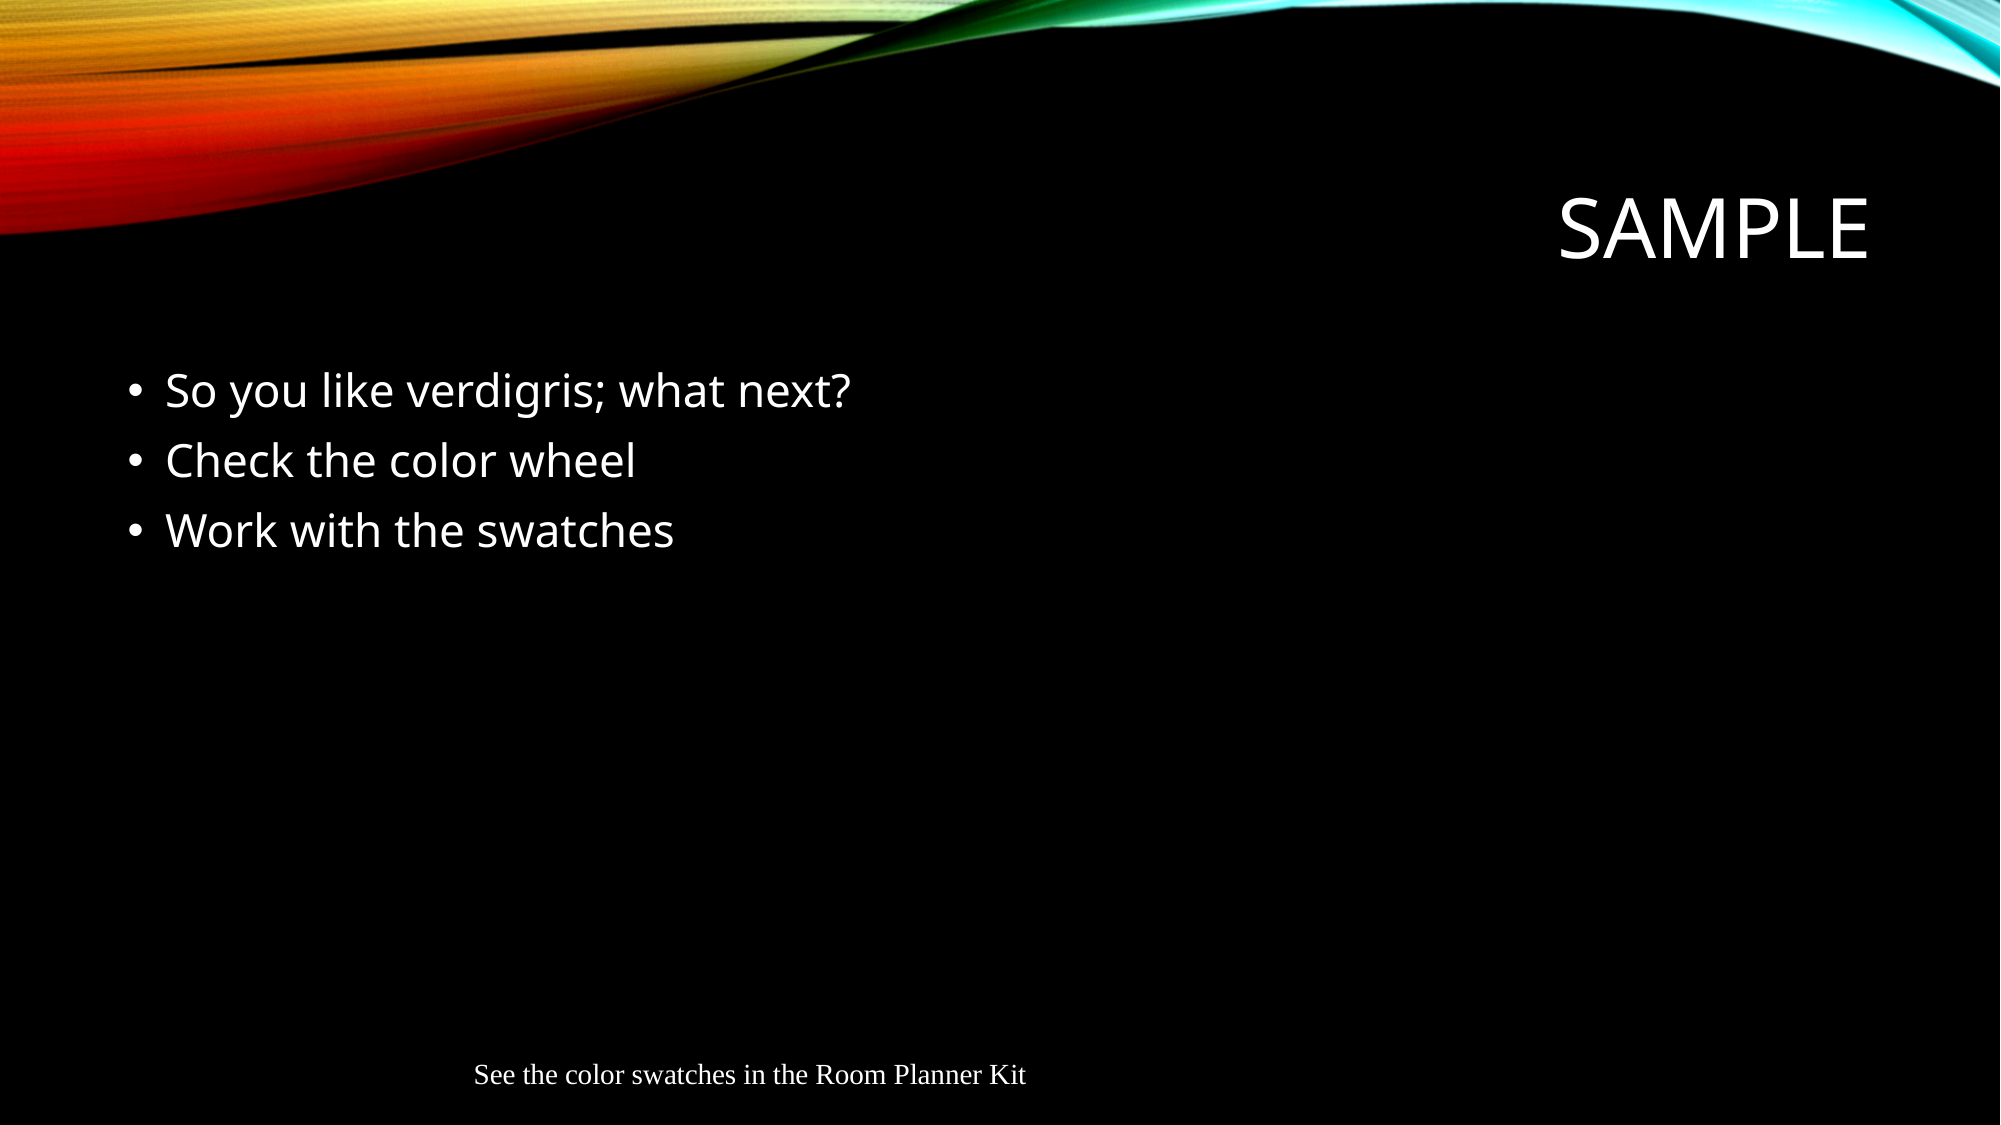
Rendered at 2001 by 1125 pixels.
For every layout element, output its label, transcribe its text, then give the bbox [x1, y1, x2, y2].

picture [0, 0, 2000, 237]
title Sample [474, 125, 1888, 338]
list So you like verdigris; what next? Check the color wheel Work with the swatches [112, 360, 1888, 1021]
footer See the color swatches in the Room Planner Kit [112, 1042, 1388, 1103]
